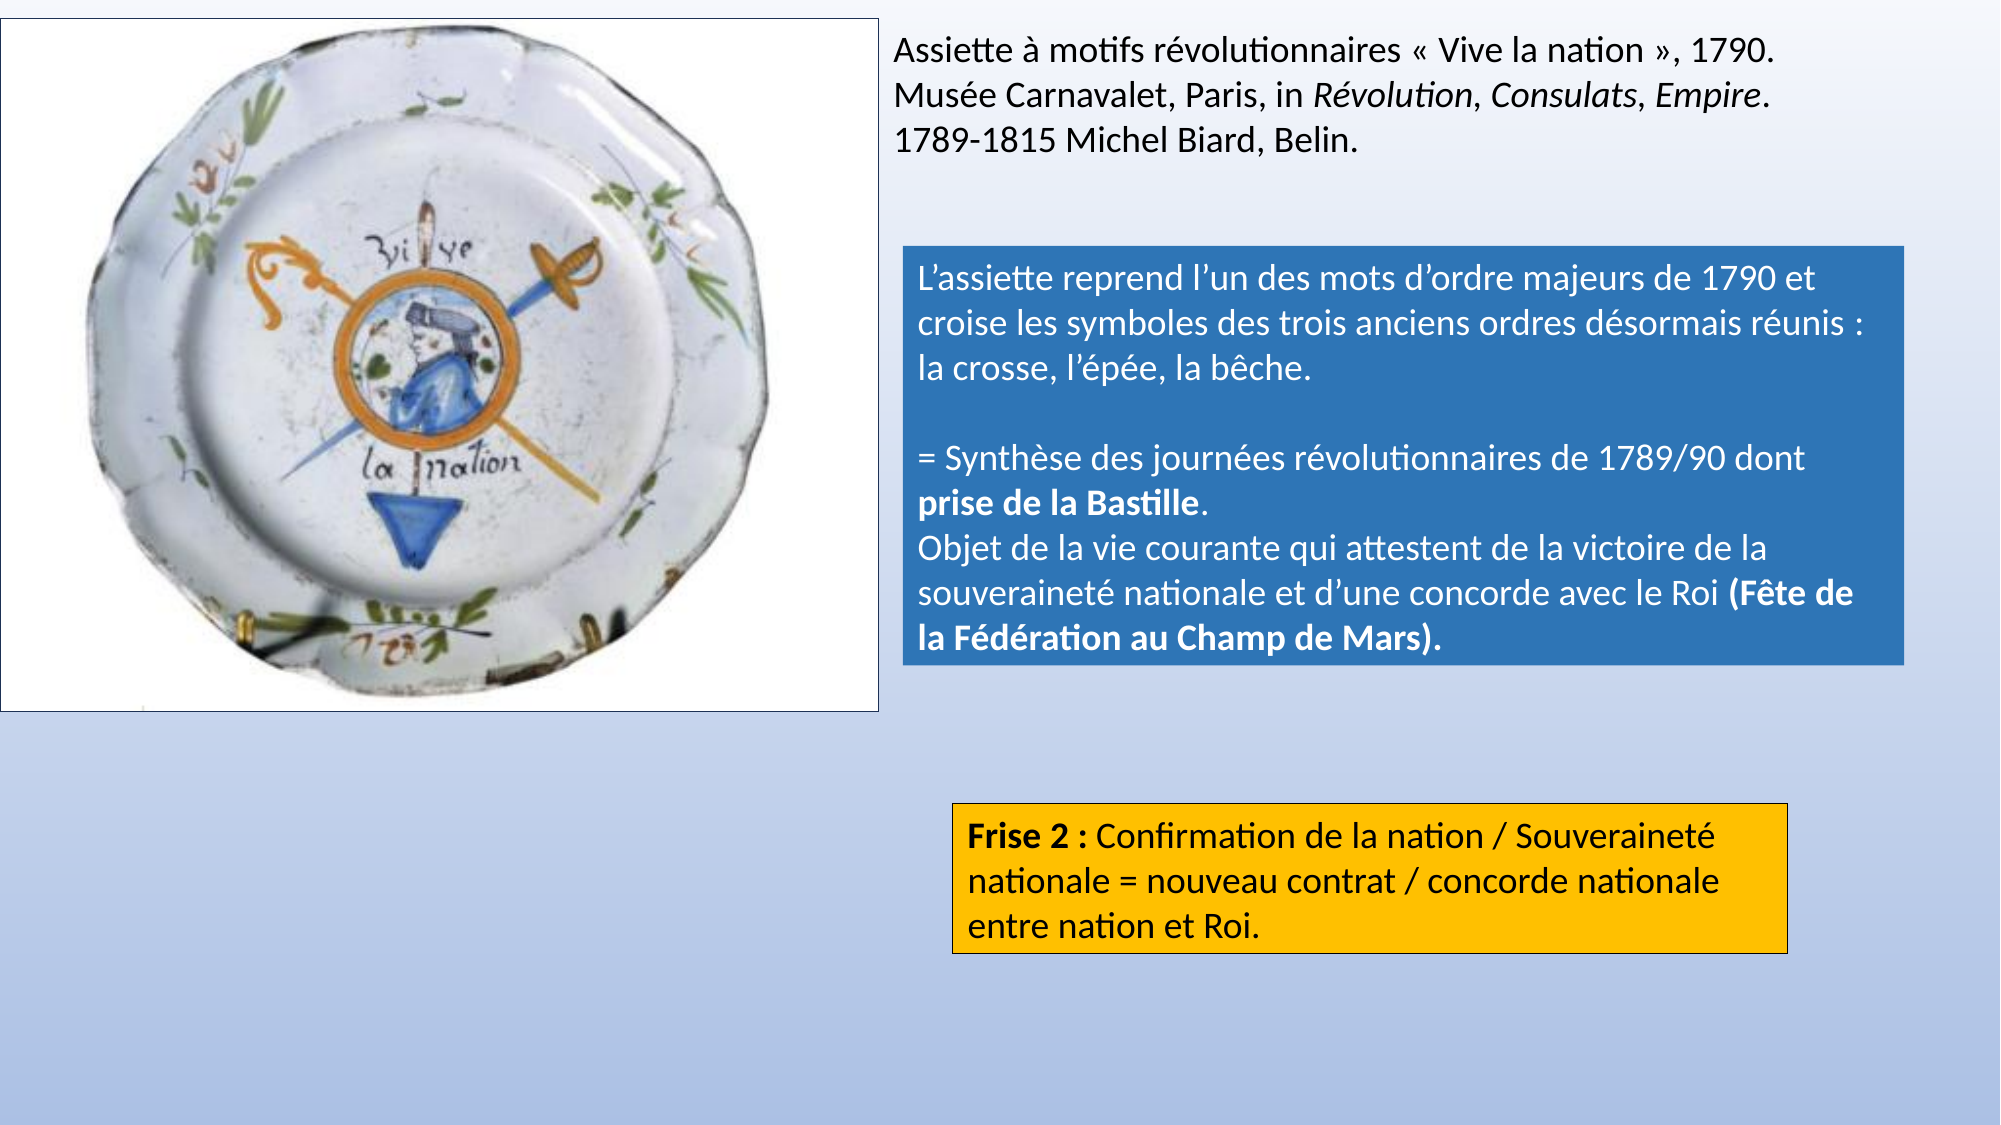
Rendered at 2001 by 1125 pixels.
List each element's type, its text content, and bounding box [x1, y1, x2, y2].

text_box Assiette à motifs révolutionnaires « Vive la nation », 1790. Musée Carnavalet, Paris, in Révolution, Consulats, Empire. 1789-1815 Michel Biard, Belin. [879, 18, 1862, 213]
picture [0, 18, 879, 712]
text_box L’assiette reprend l’un des mots d’ordre majeurs de 1790 et croise les symboles des trois anciens ordres désormais réunis : la crosse, l’épée, la bêche. = Synthèse des journées révolutionnaires de 1789/90 dont prise de la Bastille. Objet de la vie courante qui attestent de la victoire de la souveraineté nationale et d’une concorde avec le Roi (Fête de la Fédération au Champ de Mars). [902, 245, 1905, 666]
text_box Frise 2 : Confirmation de la nation / Souveraineté nationale = nouveau contrat / concorde nationale entre nation et Roi. [952, 803, 1788, 954]
